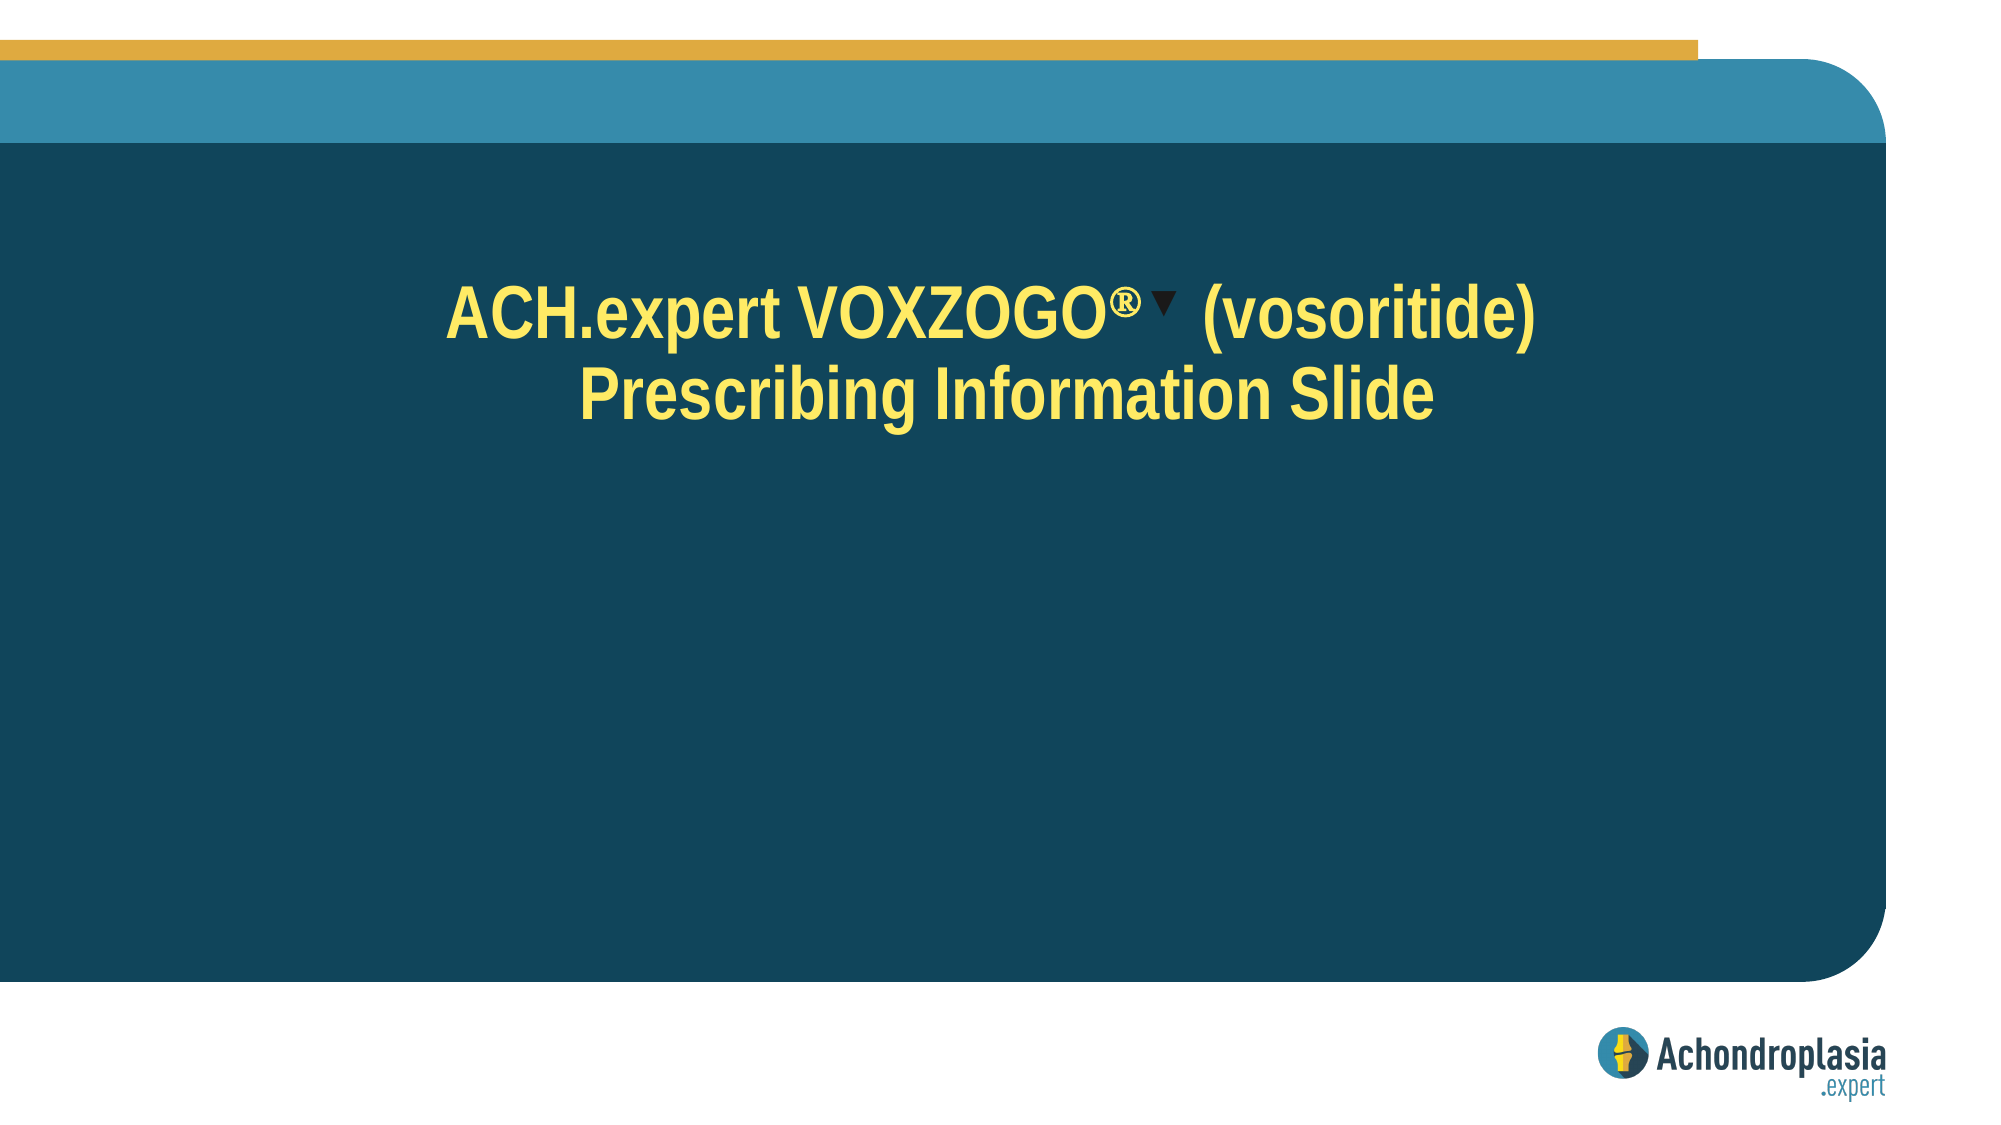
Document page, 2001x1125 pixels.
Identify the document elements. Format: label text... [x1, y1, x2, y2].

title ACH.expert VOXZOGO▼ (vosoritide) Prescribing Information Slide [114, 184, 1886, 444]
picture [1597, 1027, 1886, 1102]
